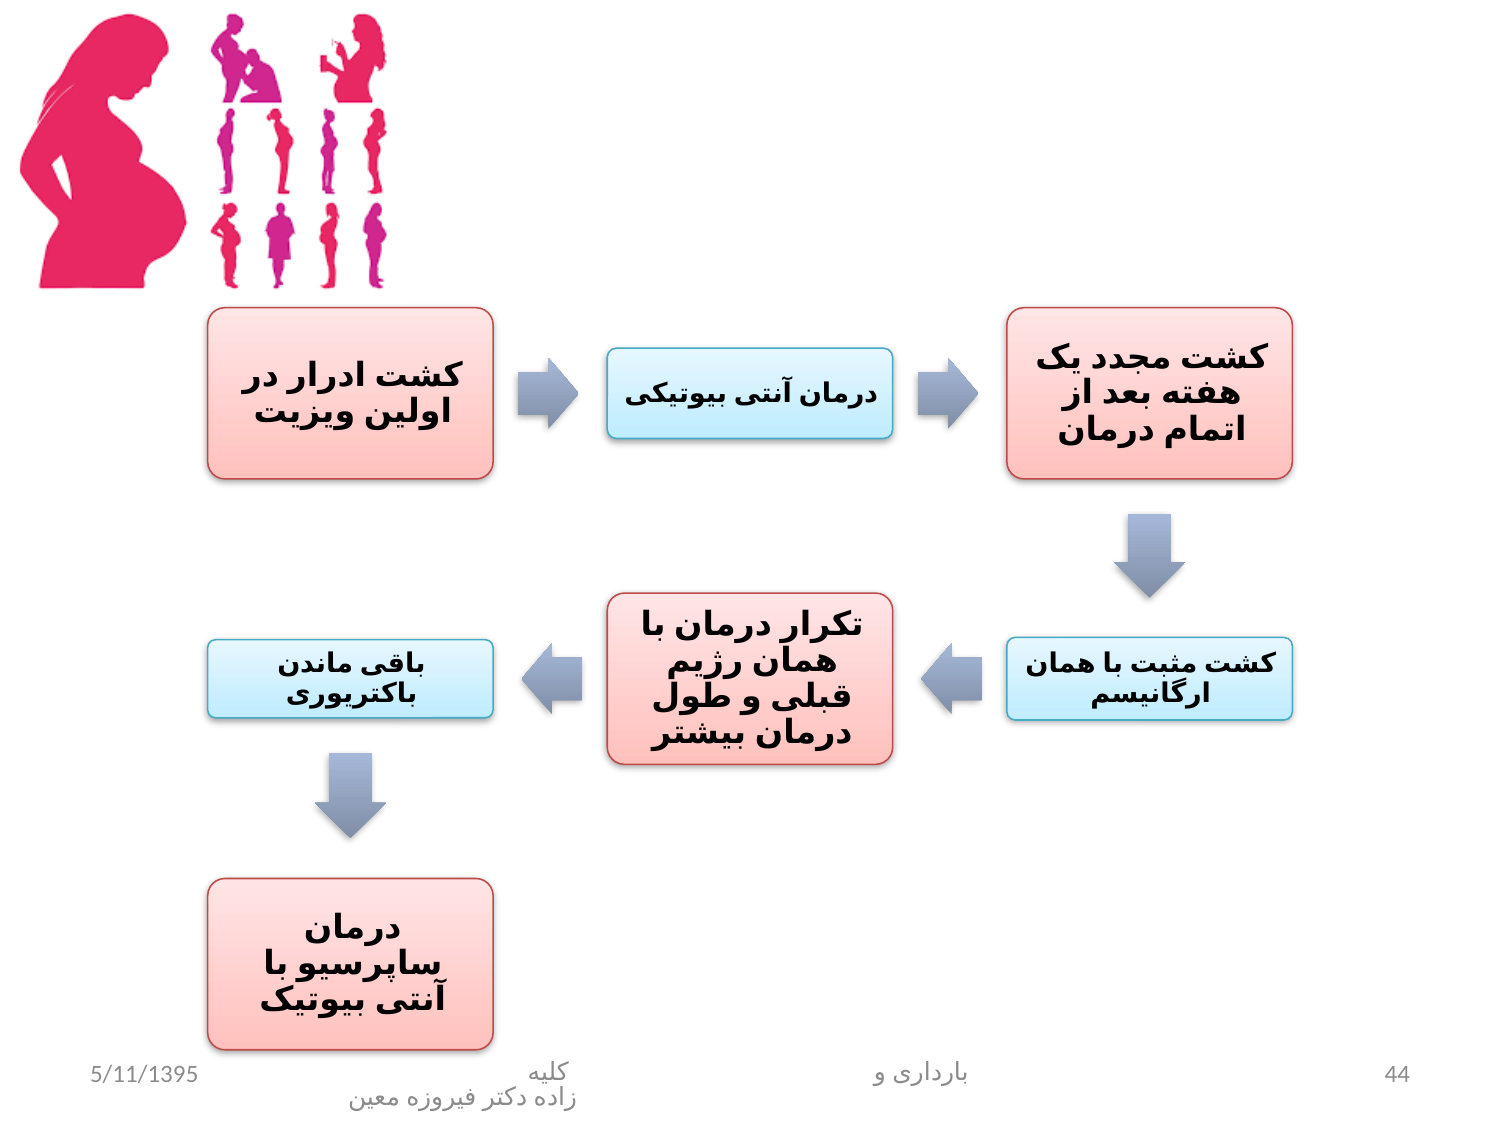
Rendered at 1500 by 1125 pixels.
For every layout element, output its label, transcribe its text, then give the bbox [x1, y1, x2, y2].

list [74, 307, 1426, 1051]
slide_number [75, 1058, 425, 1103]
footer بارداری و کلیه دکتر فیروزه معین زاده [512, 1059, 988, 1103]
picture [0, 0, 407, 304]
slide_number 44 [1074, 1057, 1425, 1103]
